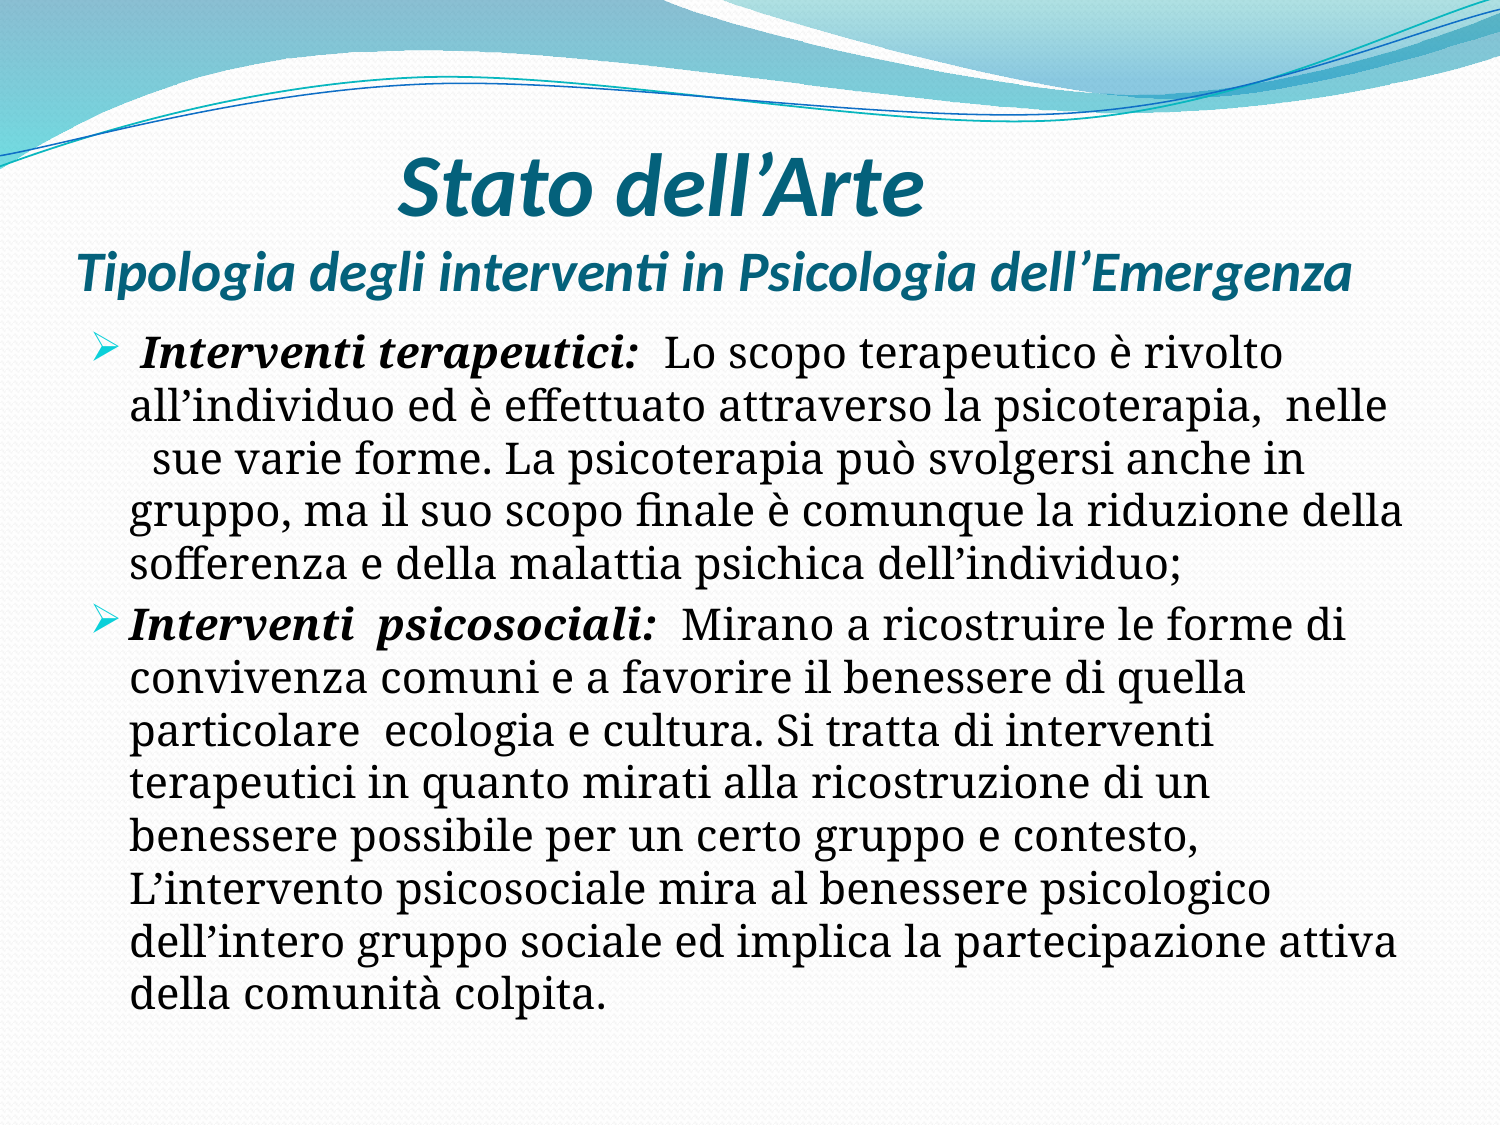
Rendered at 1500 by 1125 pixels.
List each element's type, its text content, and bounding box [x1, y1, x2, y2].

title Stato dell’Arte Tipologia degli interventi in Psicologia dell’Emergenza [75, 115, 1425, 303]
list Interventi terapeutici: Lo scopo terapeutico è rivolto all’individuo ed è effettuato attraverso la psicoterapia, nelle sue varie forme. La psicoterapia può svolgersi anche in gruppo, ma il suo scopo finale è comunque la riduzione della sofferenza e della malattia psichica dell’individuo; Interventi psicosociali: Mirano a ricostruire le forme di convivenza comuni e a favorire il benessere di quella particolare ecologia e cultura. Si tratta di interventi terapeutici in quanto mirati alla ricostruzione di un benessere possibile per un certo gruppo e contesto, L’intervento psicosociale mira al benessere psicologico dell’intero gruppo sociale ed implica la partecipazione attiva della comunità colpita. [75, 317, 1425, 1038]
